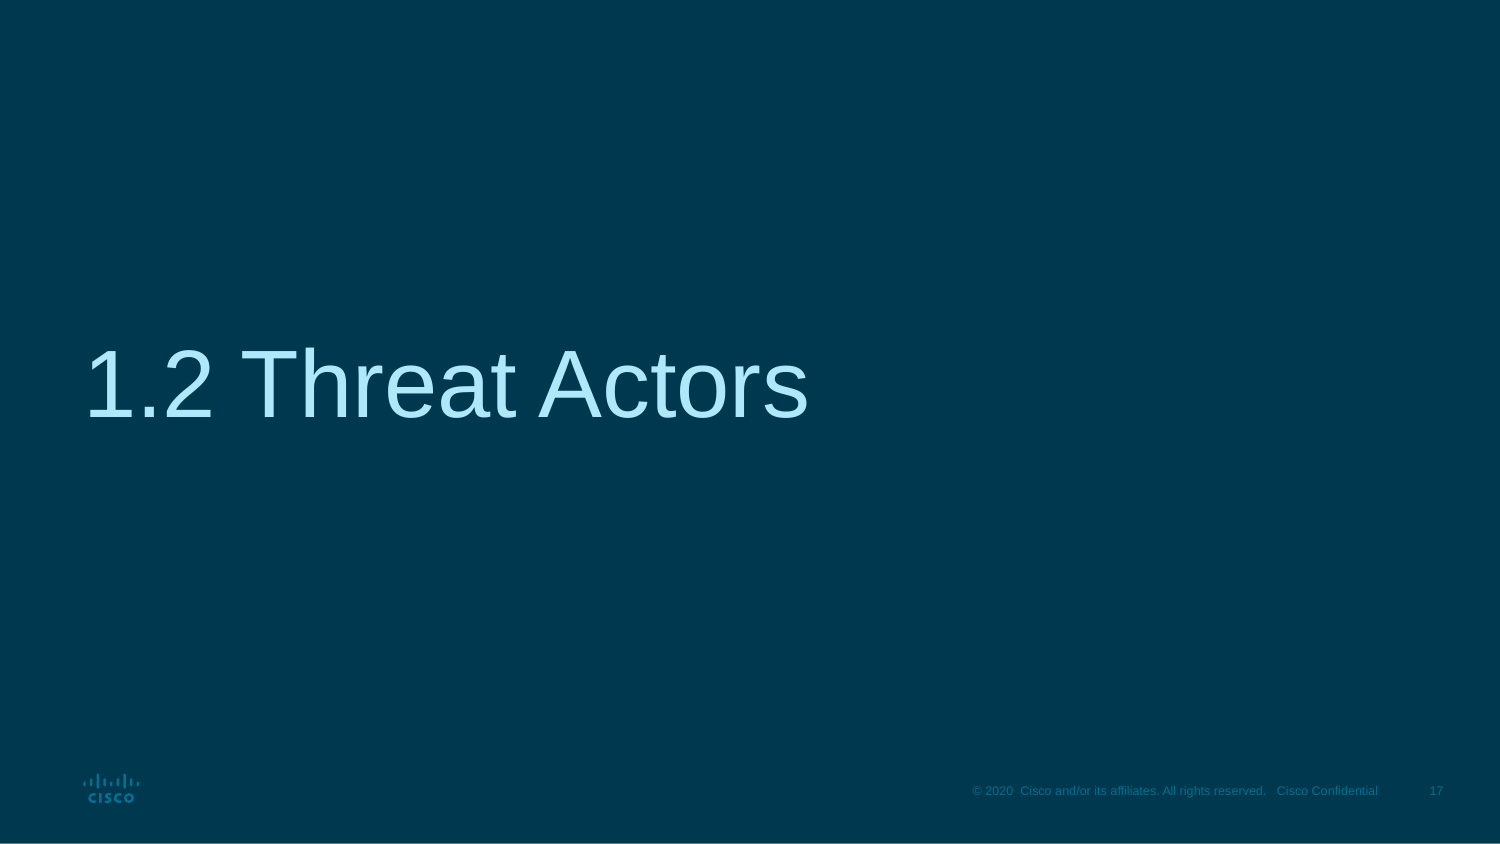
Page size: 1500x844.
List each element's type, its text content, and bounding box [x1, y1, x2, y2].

title 1.2 Threat Actors [68, 150, 1315, 446]
